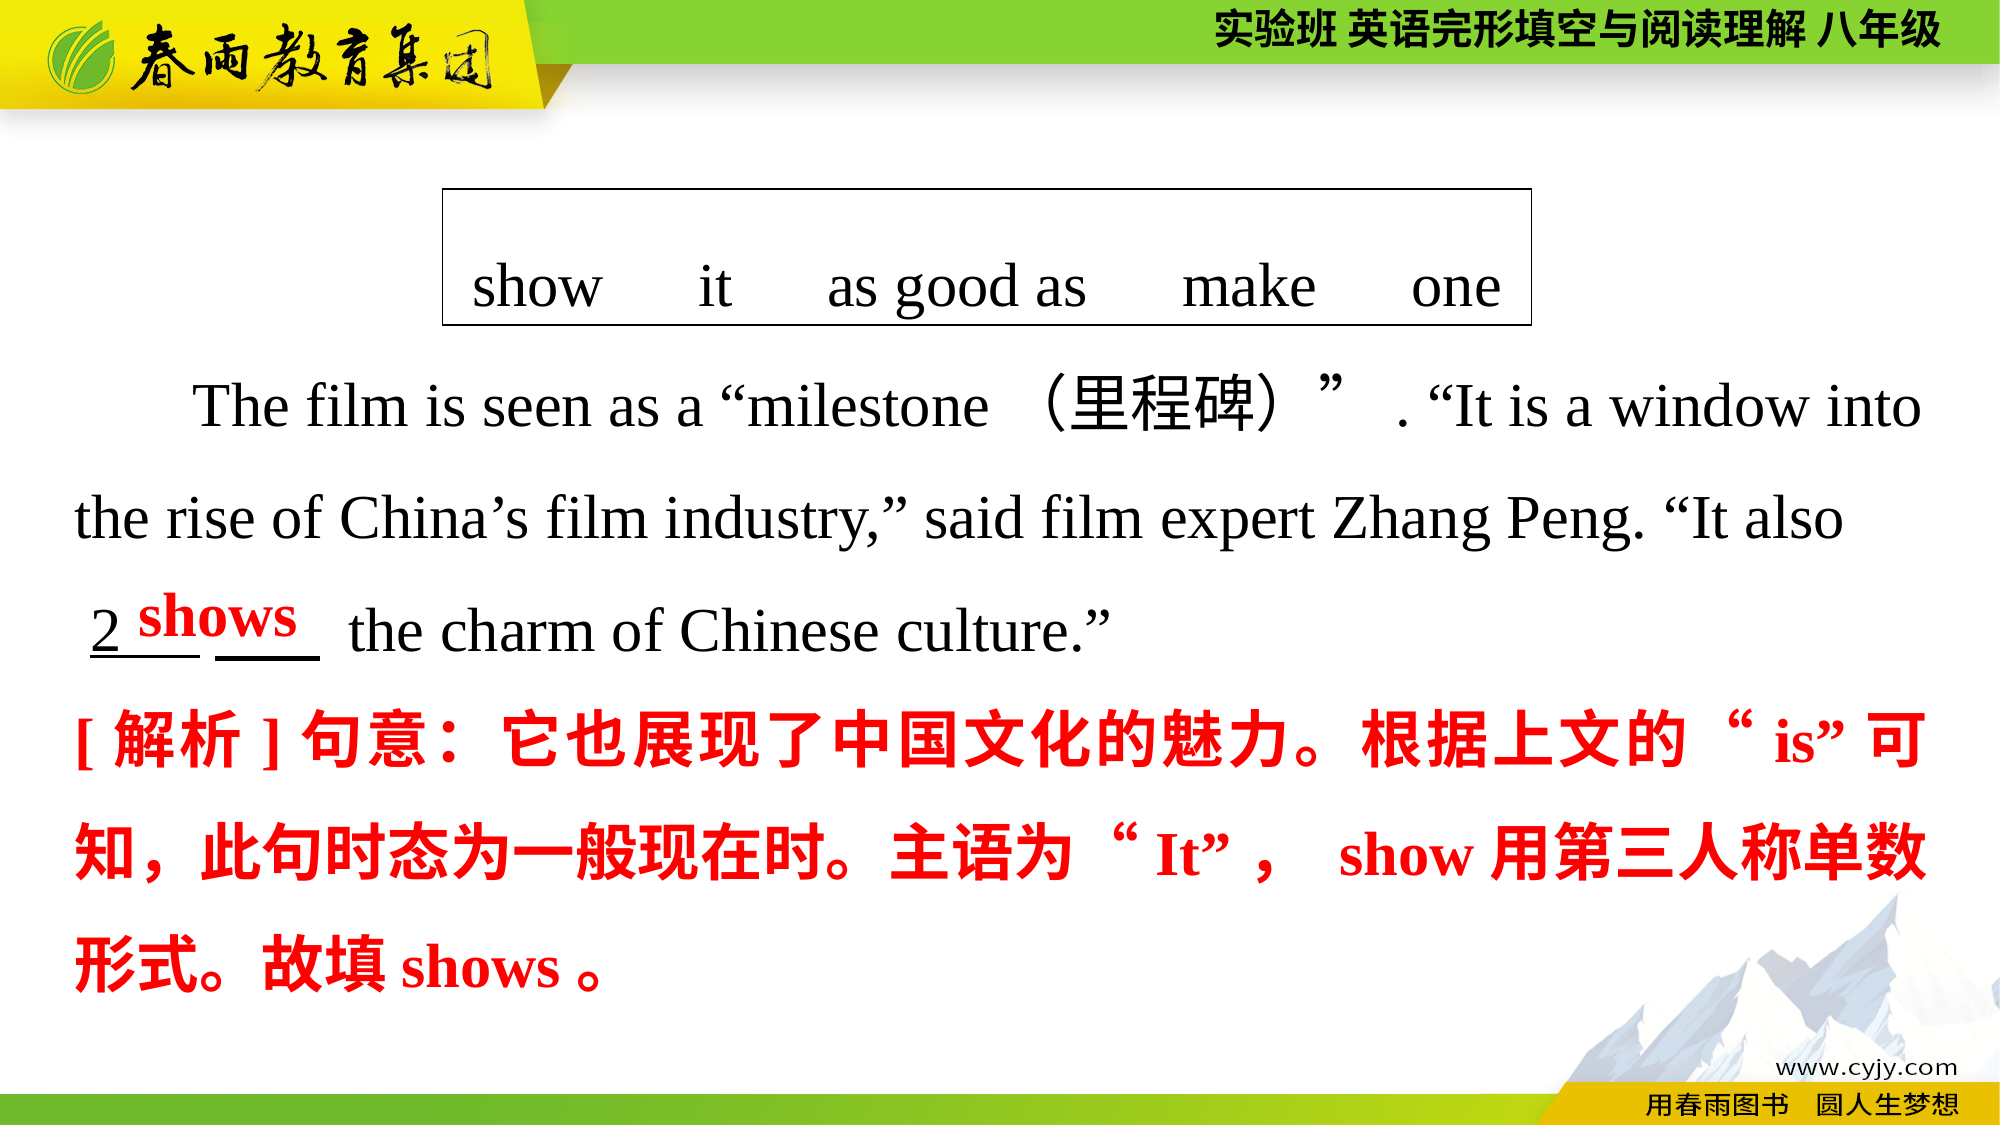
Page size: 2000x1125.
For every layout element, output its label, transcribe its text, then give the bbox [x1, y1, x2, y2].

list The film is seen as a “milestone（里程碑）”. “It is a window into the rise of China’s film industry,” said film expert Zhang Peng. “It also 2 the charm of Chinese culture.” [59, 319, 1944, 655]
text_box shows [123, 566, 314, 655]
picture [0, 0, 2000, 1125]
text_box [解析]句意：它也展现了中国文化的魅力。根据上文的“is”可知，此句时态为一般现在时。主语为“It”， show用第三人称单数形式。故填shows。 [59, 655, 1944, 1008]
table_header show it as good as make one [443, 190, 1531, 324]
